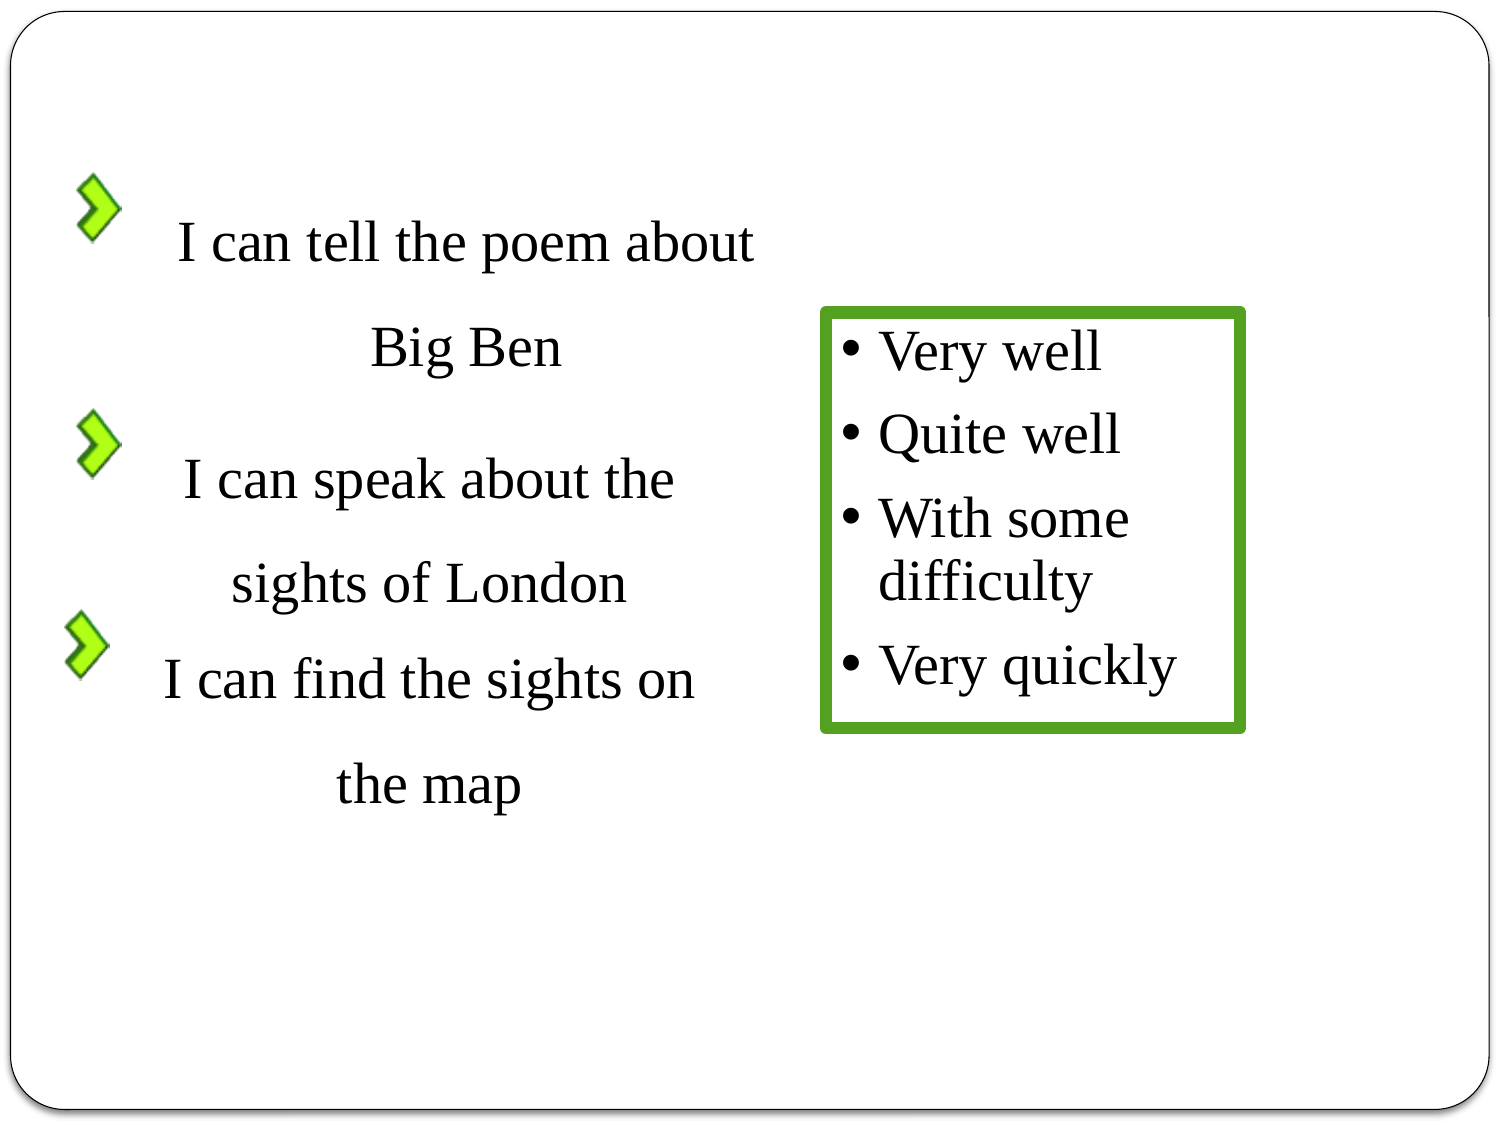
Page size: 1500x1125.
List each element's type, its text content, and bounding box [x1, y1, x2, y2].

picture [76, 172, 122, 244]
picture [76, 408, 122, 480]
text_box I can speak about the sights of London [147, 397, 712, 498]
text_box I can find the sights on the map [147, 597, 712, 699]
text_box I can tell the poem about Big Ben [147, 160, 786, 257]
picture [64, 609, 110, 681]
text_box Very well Quite well With some difficulty Very quickly [825, 312, 1240, 728]
